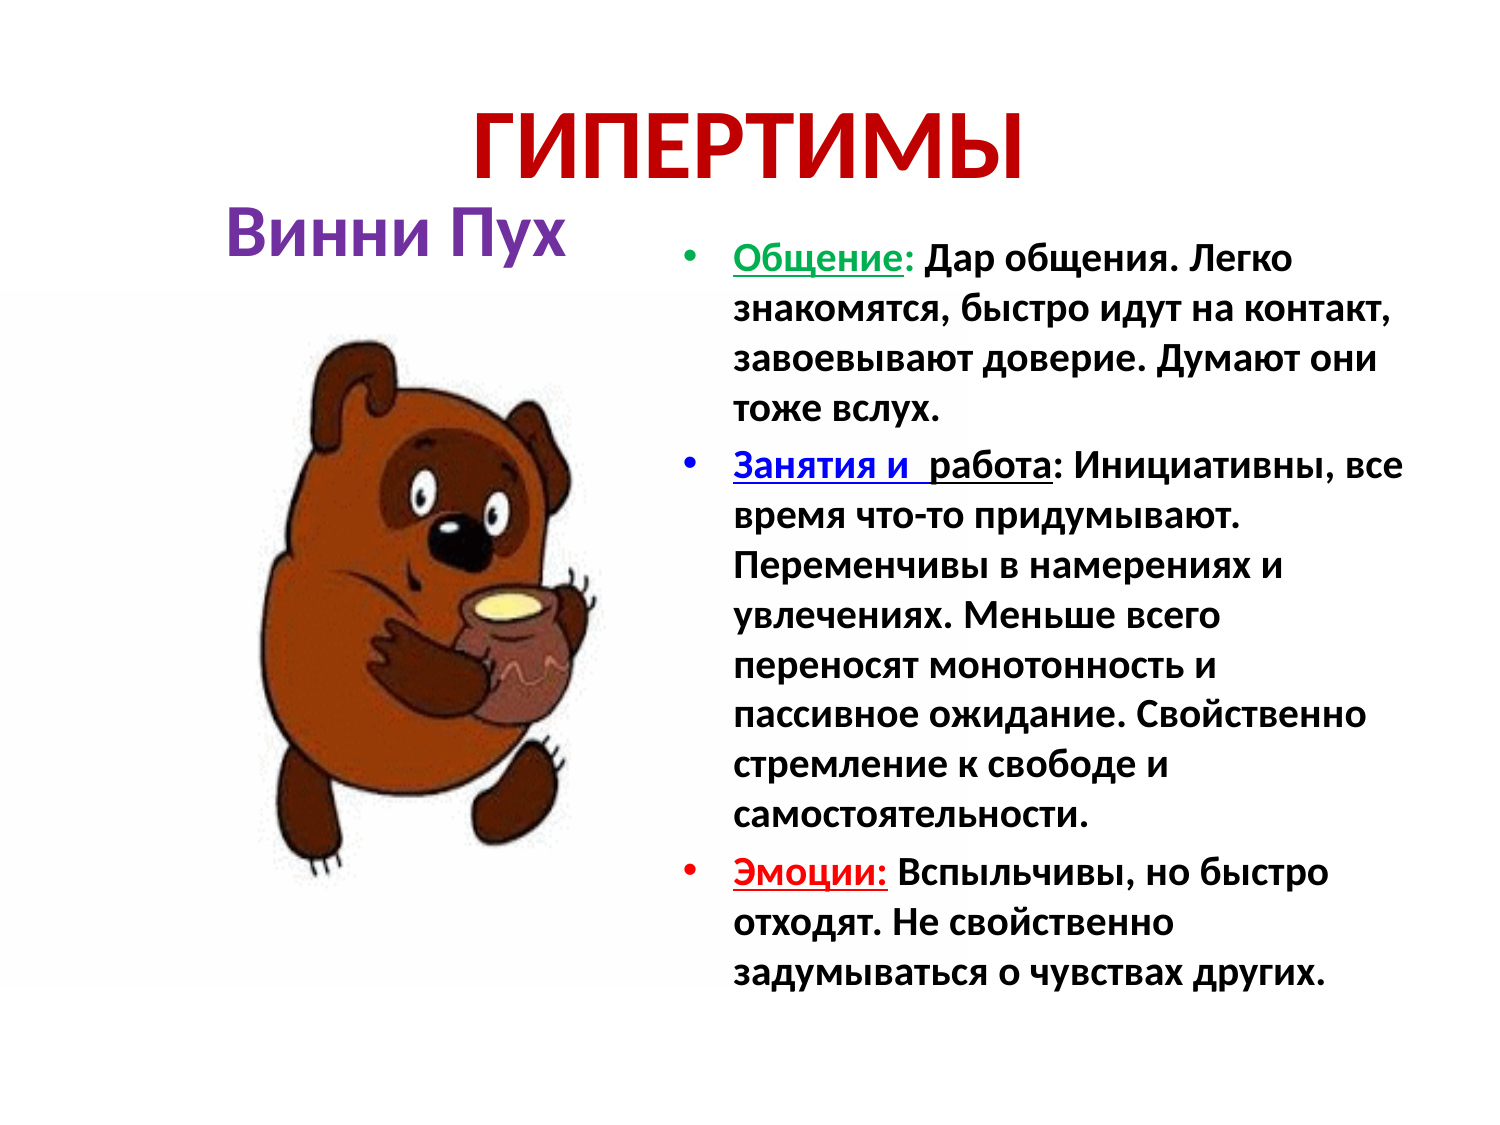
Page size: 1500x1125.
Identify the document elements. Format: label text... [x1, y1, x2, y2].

list Винни Пух [64, 172, 728, 279]
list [0, 290, 969, 988]
title ГИПЕРТИМЫ [75, 45, 1425, 222]
list Общение: Дар общения. Легко знакомятся, быстро идут на контакт, завоевывают доверие. Думают они тоже вслух. Занятия и работа: Инициативны, все время что-то придумывают. Переменчивы в намерениях и увлечениях. Меньше всего переносят монотонность и пассивное ожидание. Свойственно стремление к свободе и самостоятельности. Эмоции: Вспыльчивы, но быстро отходят. Не свойственно задумываться о чувствах других. [667, 222, 1425, 1005]
